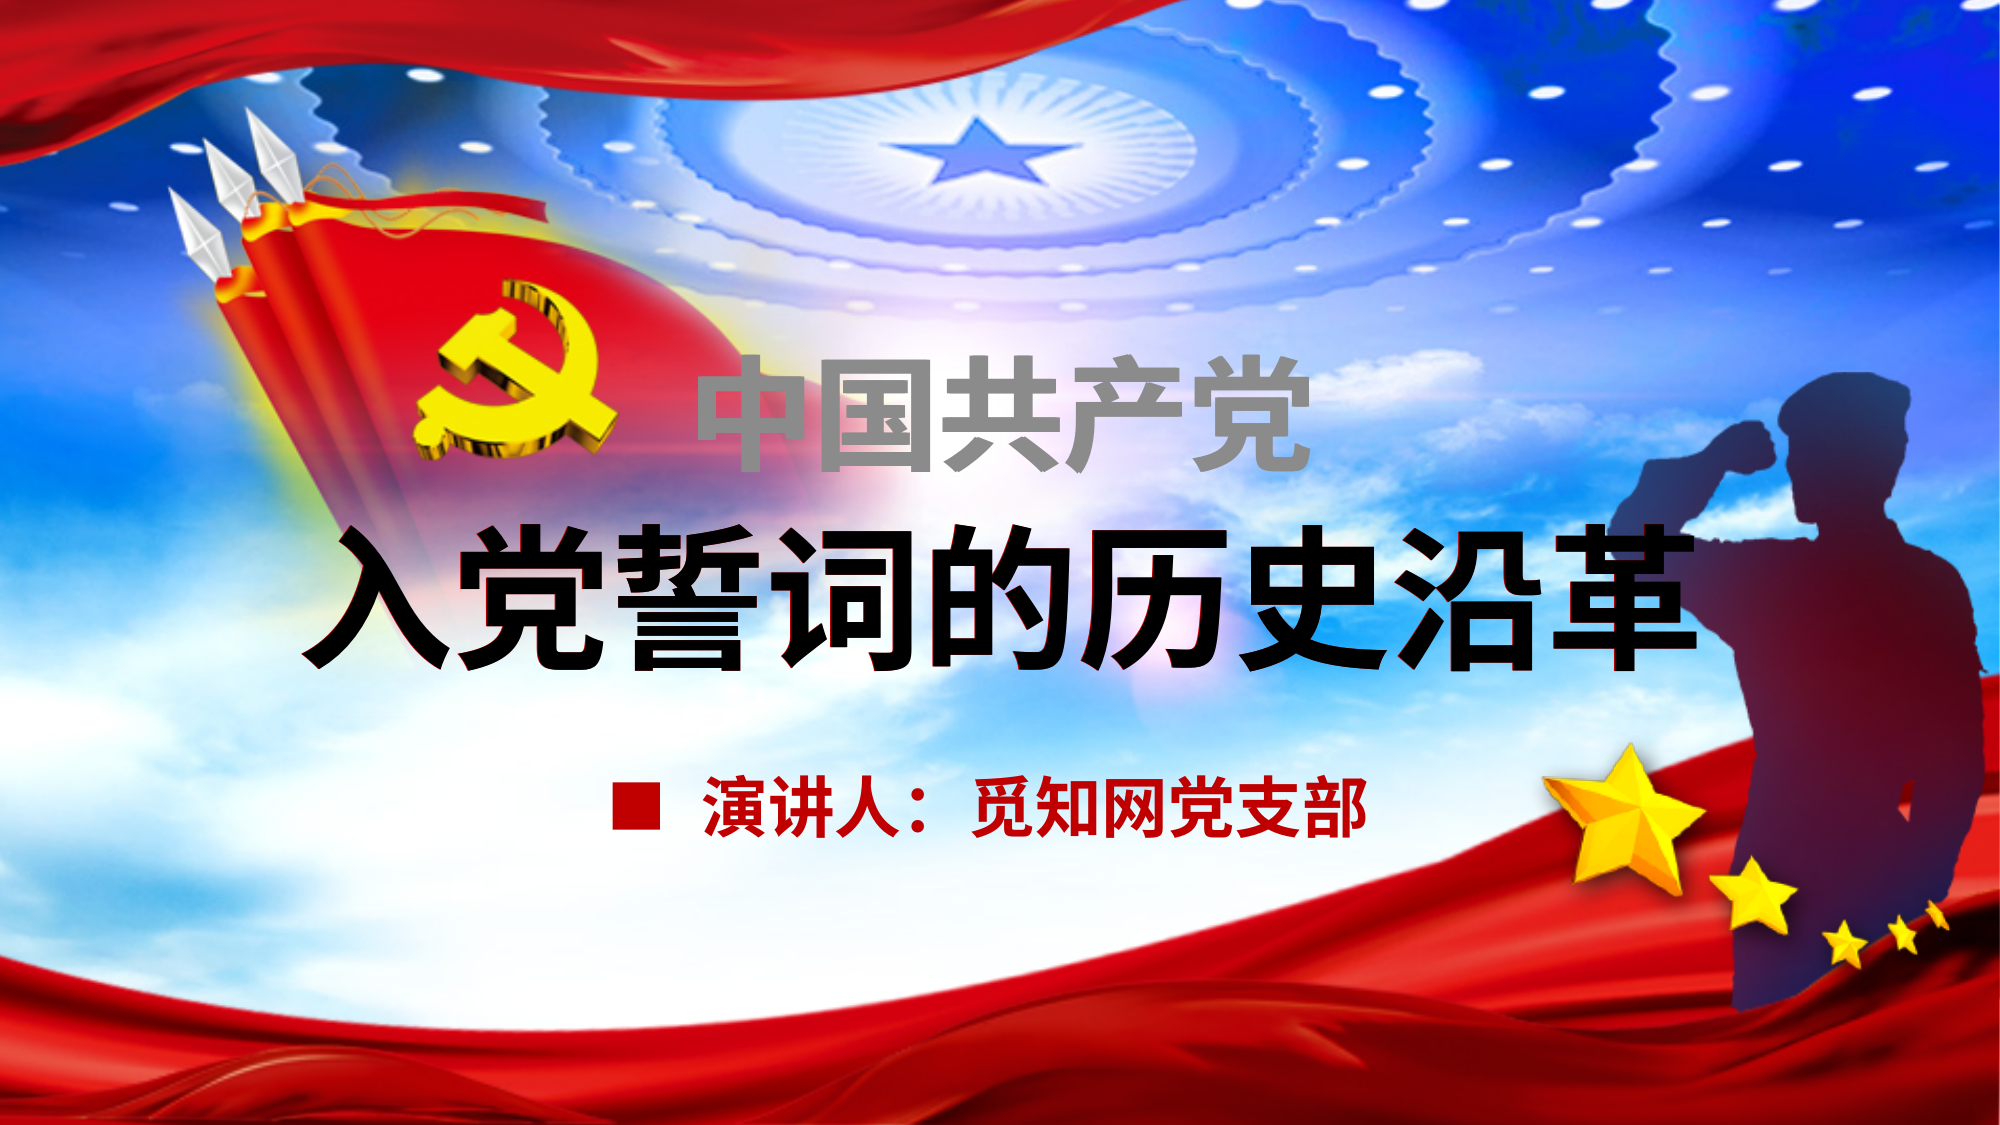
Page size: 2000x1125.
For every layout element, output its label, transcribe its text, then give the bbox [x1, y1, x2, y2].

text_box 入党誓词的历史沿革 [1016, 474, 1601, 665]
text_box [612, 757, 1388, 855]
text_box 中国共产党 [1016, 329, 1701, 474]
picture [0, 0, 2000, 1125]
